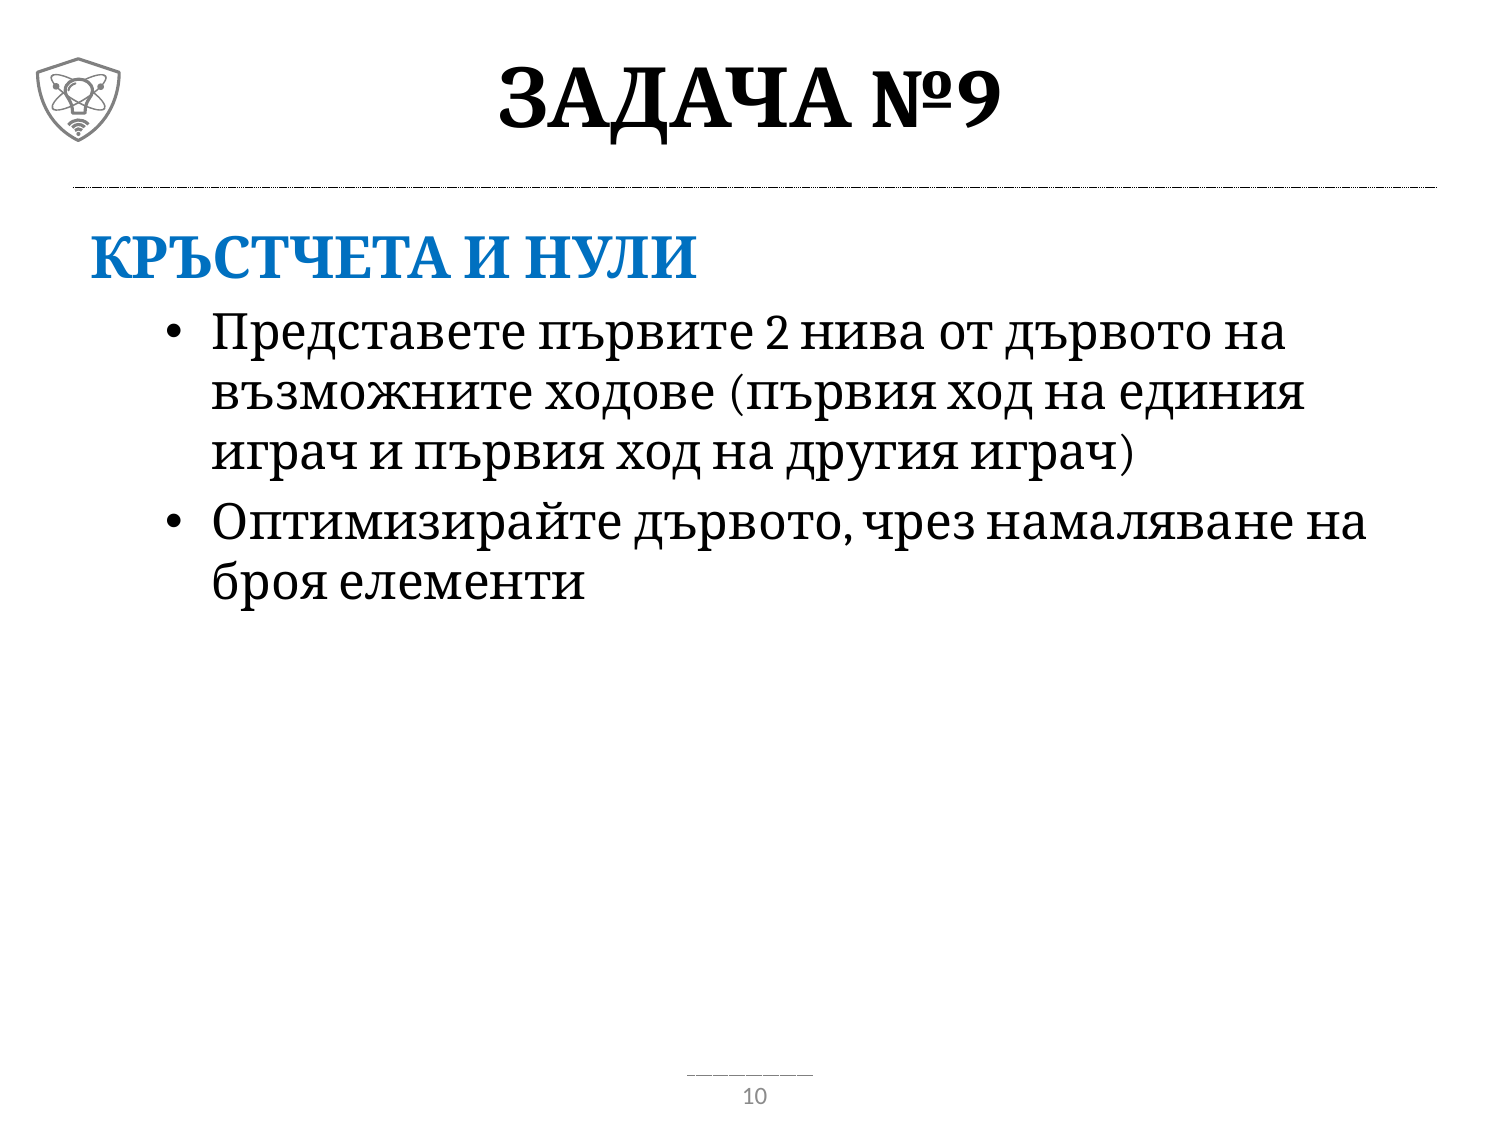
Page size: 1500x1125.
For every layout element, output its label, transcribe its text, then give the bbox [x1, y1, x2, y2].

slide_number 10 [579, 1065, 930, 1125]
title Задача №9 [0, 0, 1500, 188]
list Кръстчета и нули Представете първите 2 нива от дървото на възможните ходове (първия ход на единия играч и първия ход на другия играч) Оптимизирайте дървото, чрез намаляване на броя елементи [75, 212, 1450, 1063]
